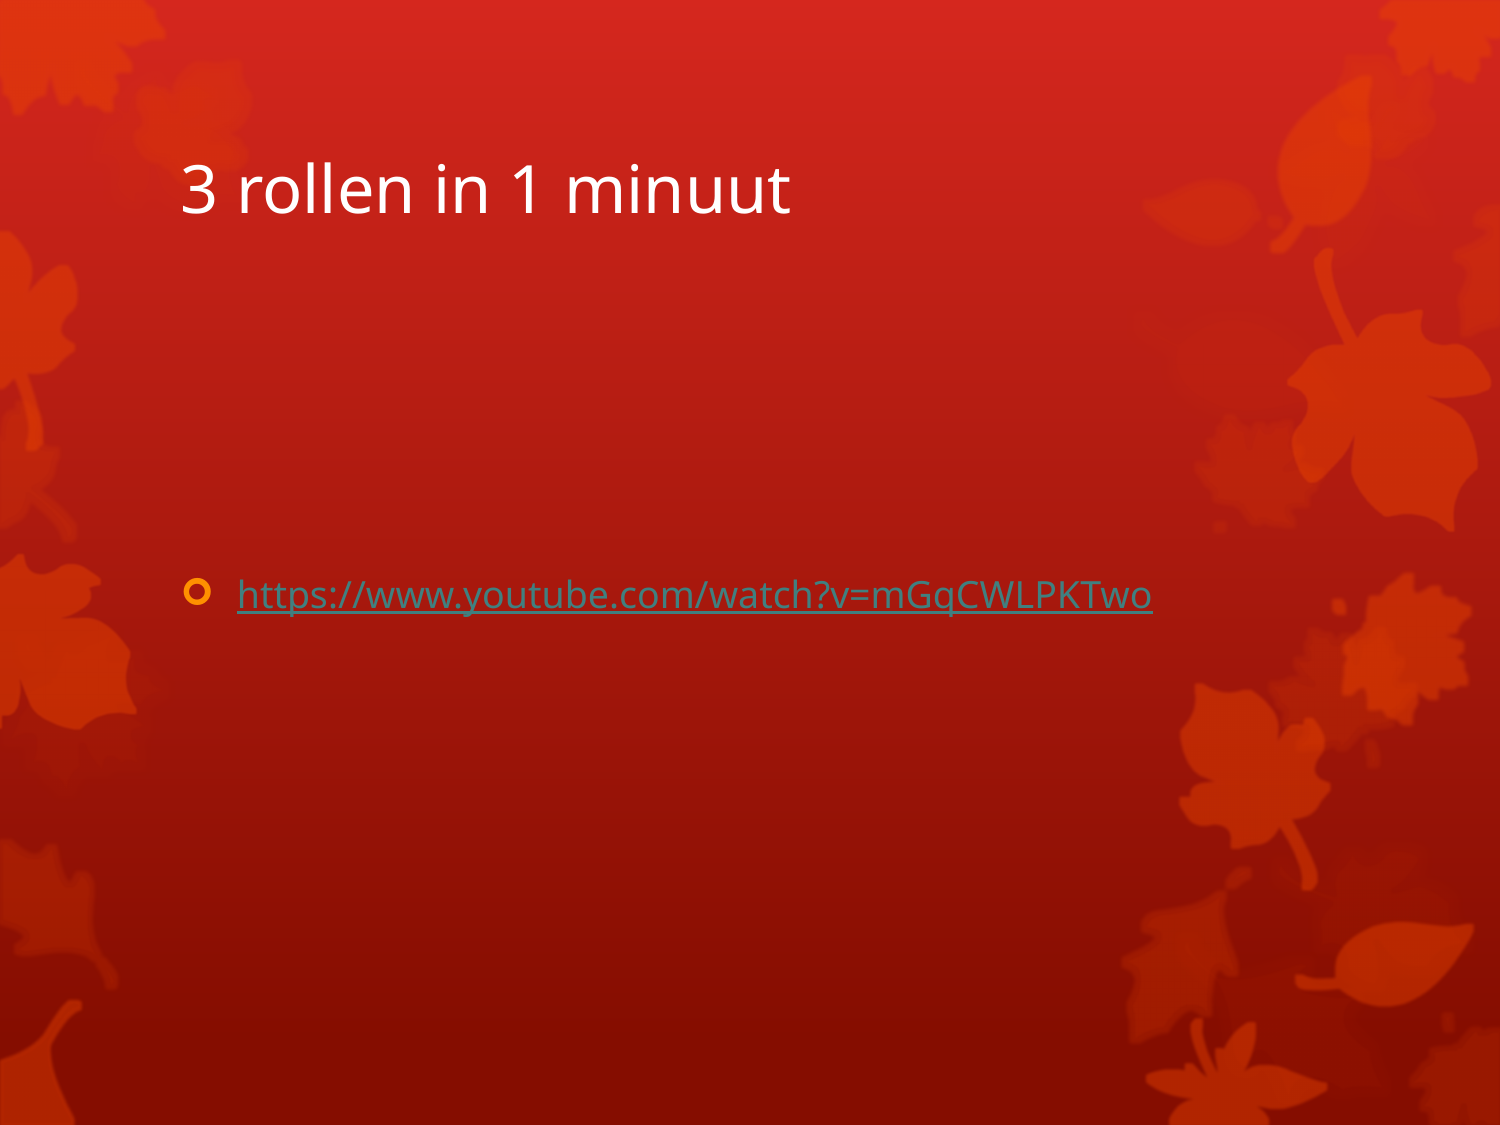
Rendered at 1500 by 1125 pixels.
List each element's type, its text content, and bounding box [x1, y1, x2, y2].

title 3 rollen in 1 minuut [165, 110, 1335, 263]
list https://www.youtube.com/watch?v=mGqCWLPKTwo [165, 296, 1335, 962]
